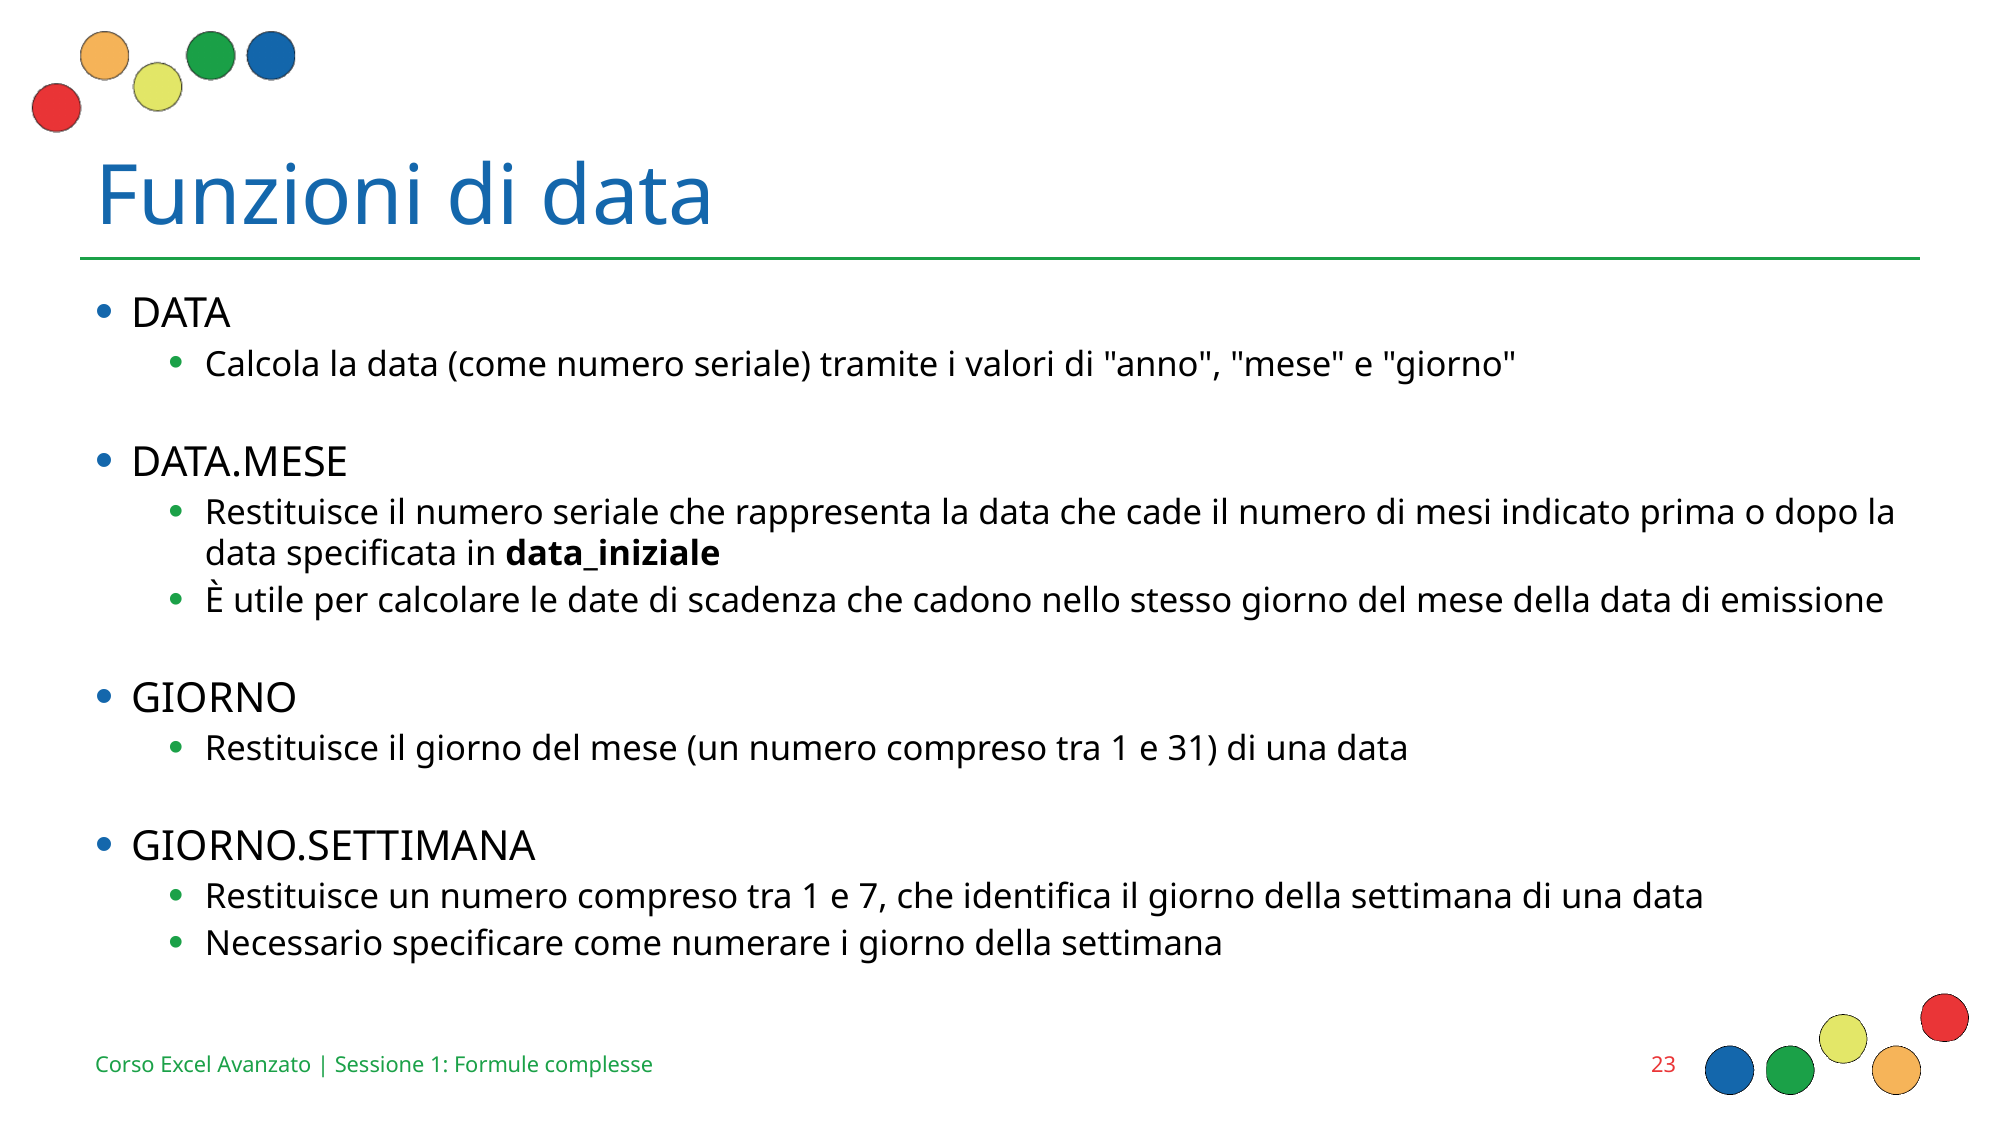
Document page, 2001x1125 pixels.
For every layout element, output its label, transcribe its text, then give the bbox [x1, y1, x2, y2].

title Funzioni di data [80, 123, 1920, 259]
footer Corso Excel Avanzato | Sessione 1: Formule complesse [80, 1035, 1571, 1096]
slide_number 23 [1583, 1035, 1692, 1096]
picture [29, 30, 295, 135]
picture [1704, 990, 1971, 1096]
